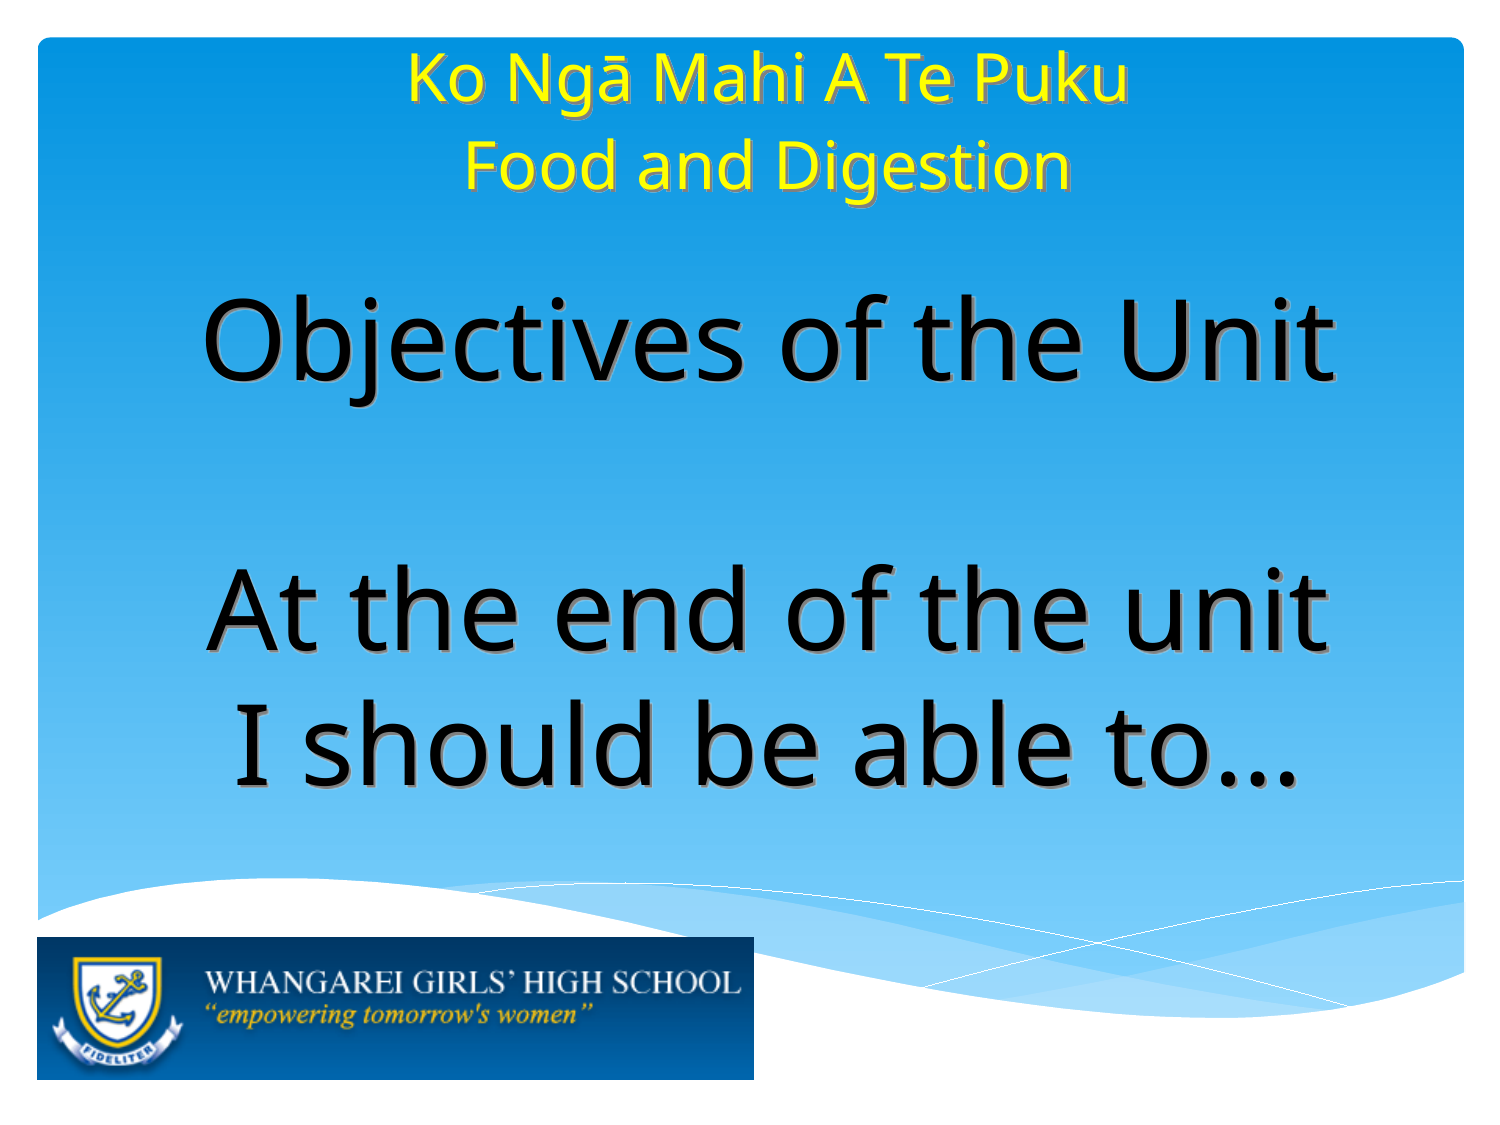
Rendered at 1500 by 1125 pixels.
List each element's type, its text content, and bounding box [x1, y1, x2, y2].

text_box Food and Digestion [162, 112, 1375, 213]
picture [37, 937, 754, 1080]
text_box Ko Ngā Mahi A Te Puku [162, 24, 1375, 112]
text_box Objectives of the Unit At the end of the unit I should be able to… [162, 213, 1375, 913]
